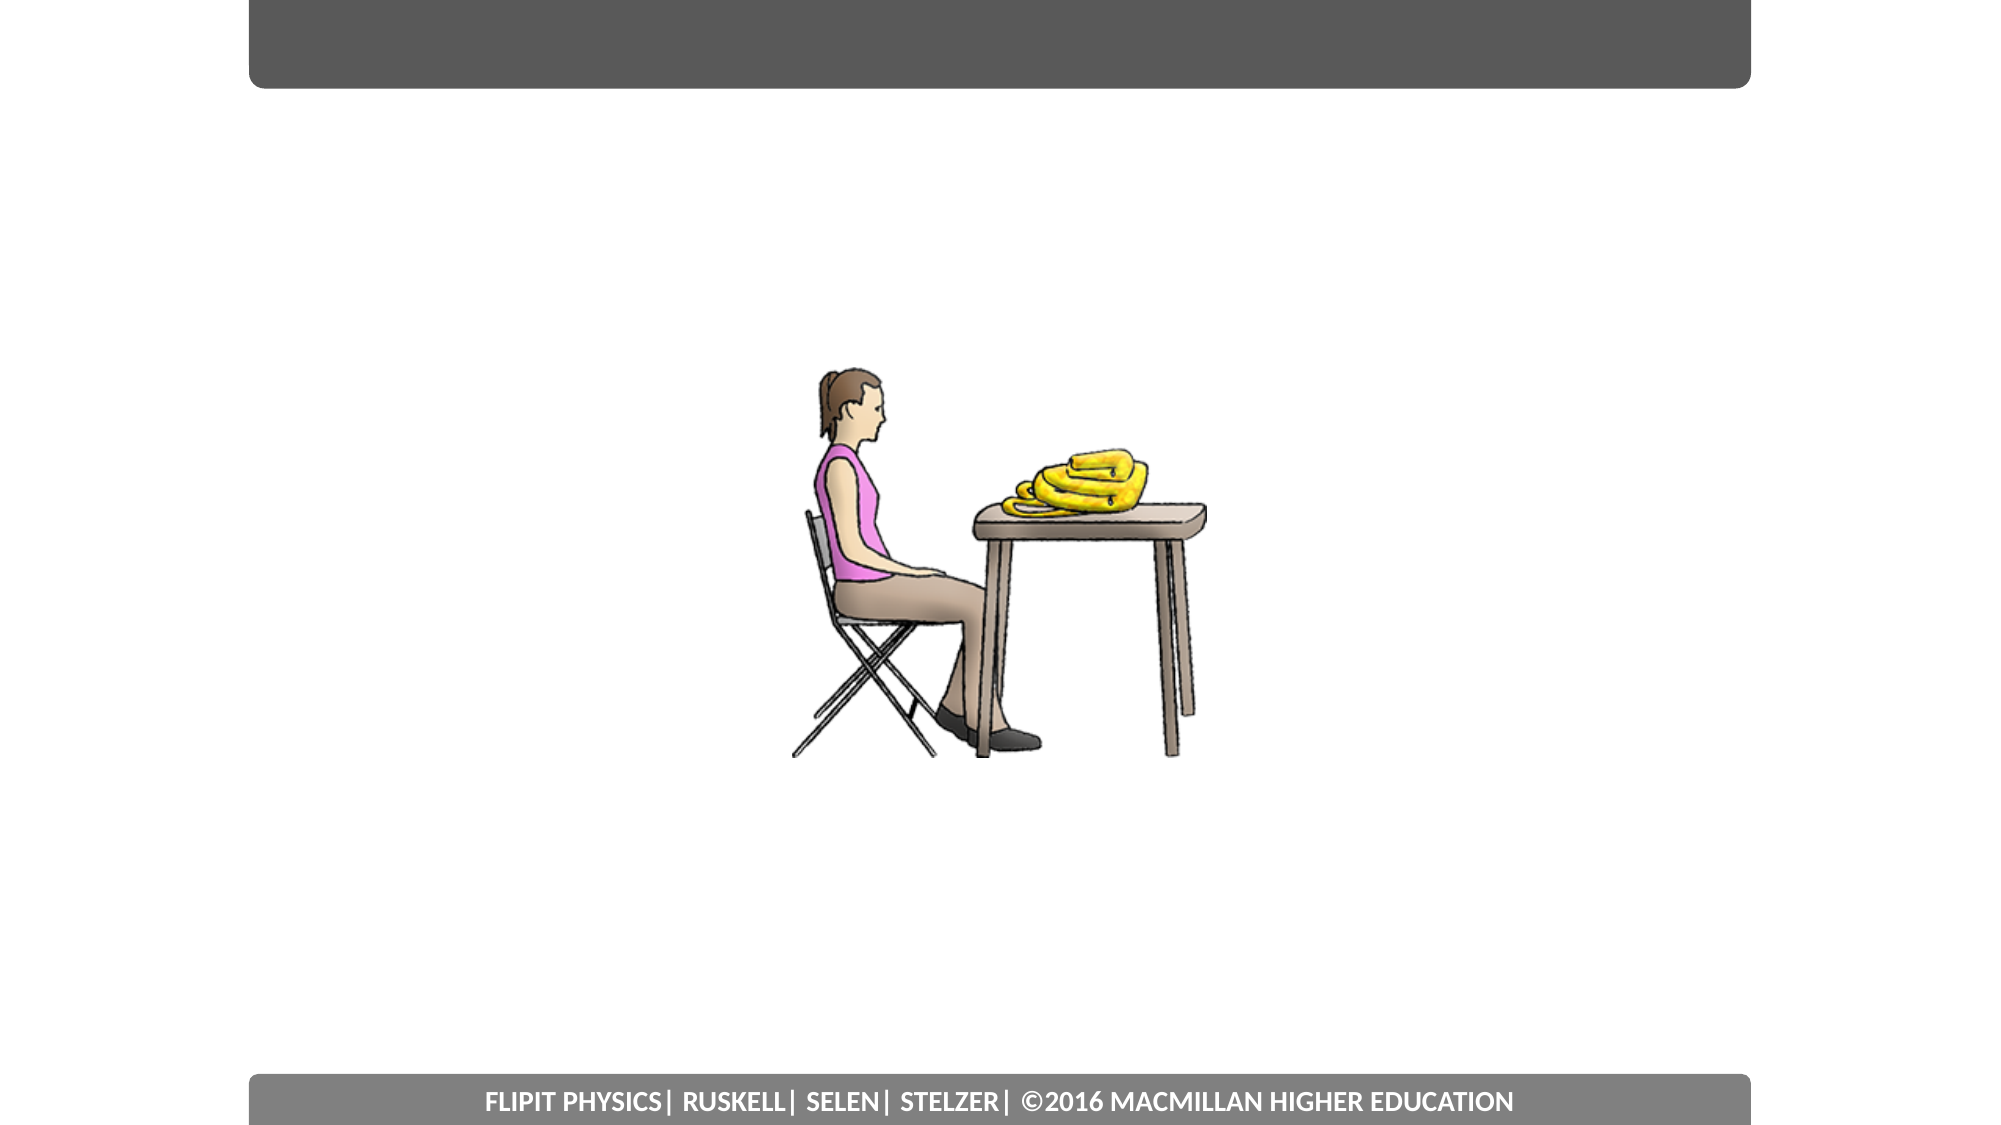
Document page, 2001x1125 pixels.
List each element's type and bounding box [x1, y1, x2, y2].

text_box [249, 1074, 1750, 1125]
text_box [248, 0, 1752, 89]
picture [792, 367, 1208, 758]
